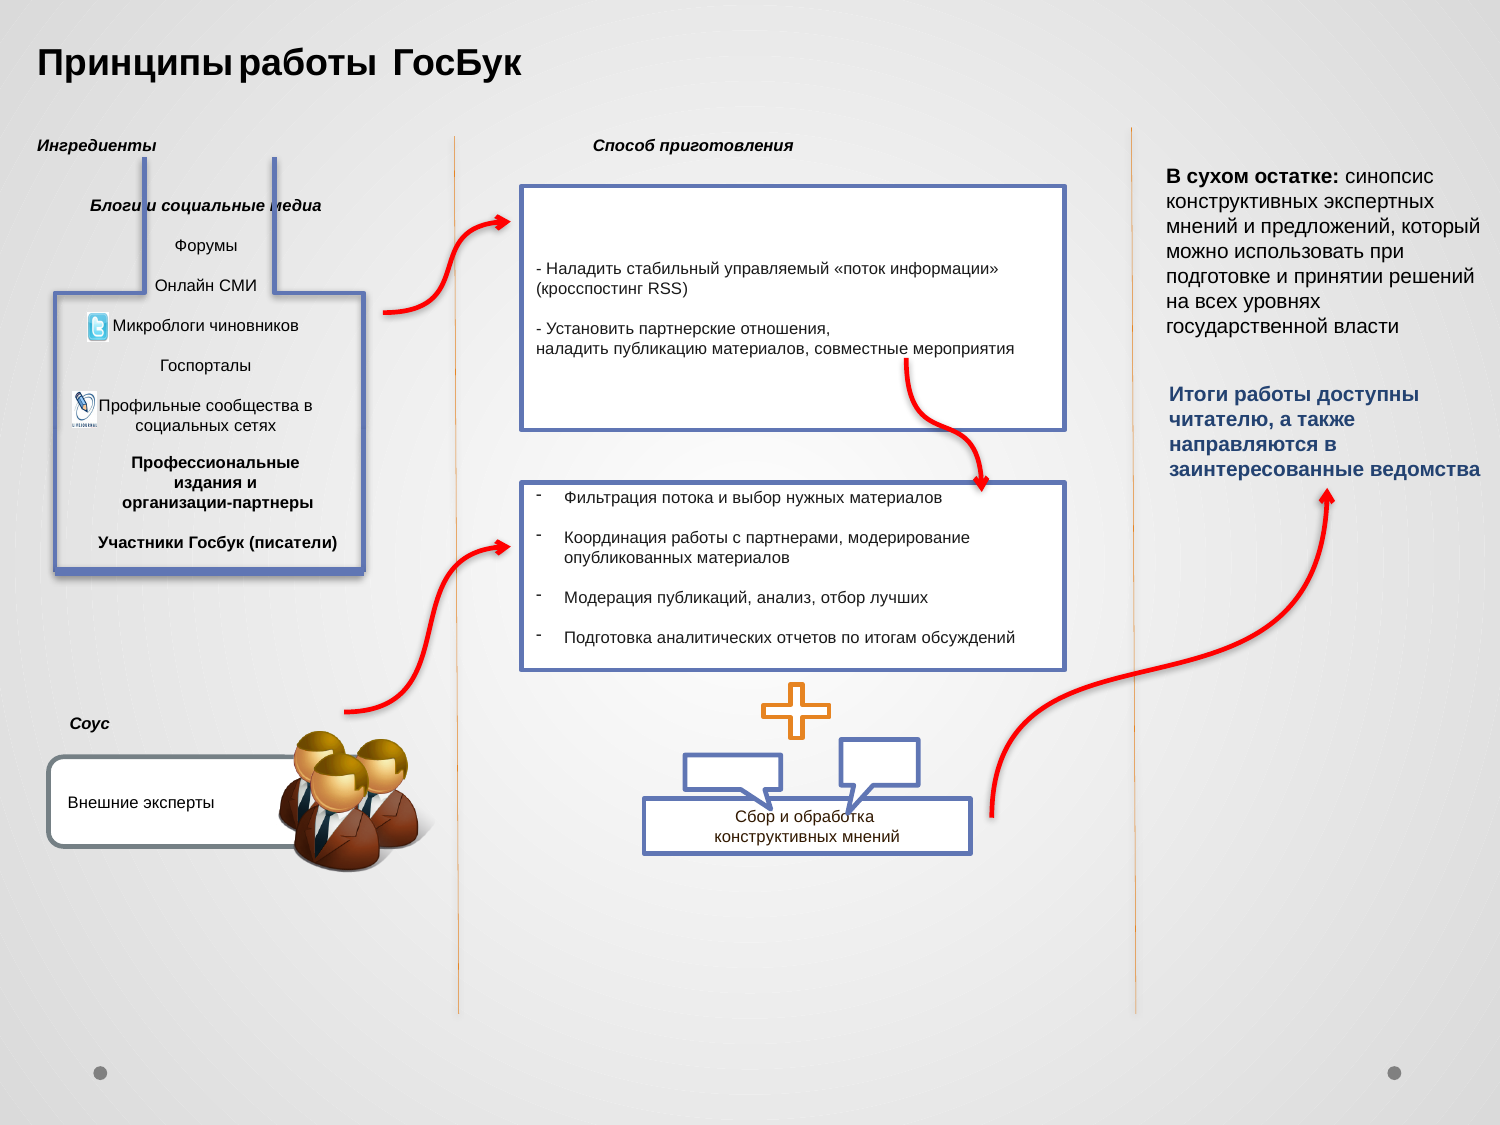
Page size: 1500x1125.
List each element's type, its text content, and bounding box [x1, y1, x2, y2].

text_box Внешние эксперты [46, 754, 258, 849]
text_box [1131, 827, 1137, 1015]
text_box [1131, 127, 1137, 487]
text_box Способ приготовления [578, 127, 907, 162]
text_box Соус [54, 705, 383, 740]
text_box Фильтрация потока и выбор нужных материалов Координация работы с партнерами, модерирование опубликованных материалов Модерация публикаций, анализ, отбор лучших Подготовка аналитических отчетов по итогам обсуждений [519, 480, 986, 672]
text_box [682, 752, 784, 812]
text_box [761, 682, 831, 740]
text_box - Наладить стабильный управляемый «поток информации» (кросспостинг RSS) - Установить партнерские отношения, наладить публикацию материалов, совместные мероприятия [519, 184, 1067, 432]
text_box [838, 737, 921, 816]
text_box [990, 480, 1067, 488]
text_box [991, 489, 1328, 819]
text_box Сбор и обработка конструктивных мнений [642, 796, 973, 856]
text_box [263, 730, 436, 873]
text_box В сухом остатке: синопсис конструктивных экспертных мнений и предложений, который можно использовать при подготовке и принятии решений на всех уровнях государственной власти [1151, 155, 1497, 345]
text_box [454, 322, 459, 544]
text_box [454, 720, 459, 1015]
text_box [876, 386, 1012, 463]
text_box Итоги работы доступны читателю, а также направляются в заинтересованные ведомства [1154, 373, 1500, 488]
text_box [343, 546, 511, 713]
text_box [454, 136, 459, 219]
text_box Ингредиенты [22, 127, 236, 162]
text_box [54, 156, 364, 572]
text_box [382, 221, 512, 313]
text_box Принципы работы ГосБук [22, 31, 1436, 91]
